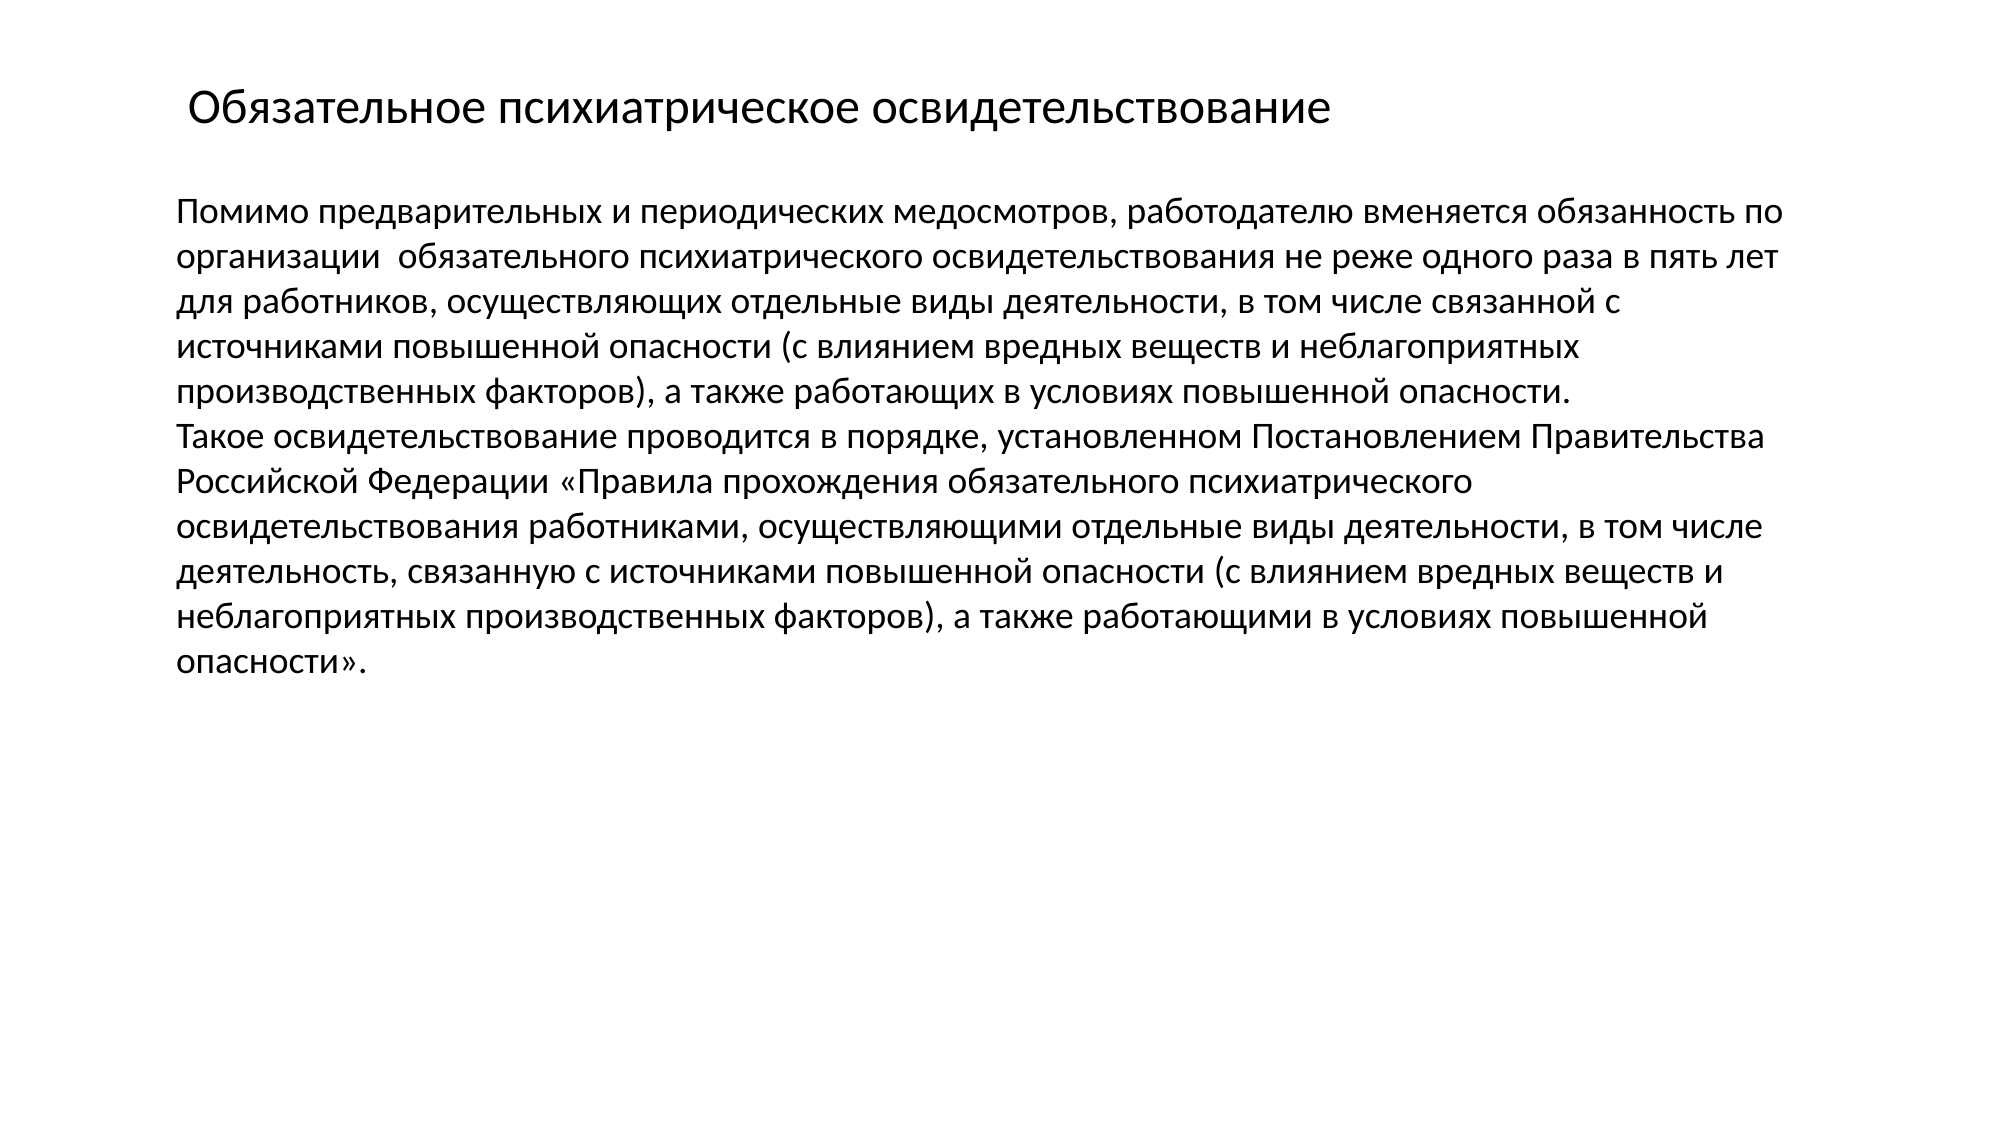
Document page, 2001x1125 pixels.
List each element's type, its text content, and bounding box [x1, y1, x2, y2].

text_box Обязательное психиатрическое освидетельствование [173, 66, 1599, 142]
text_box Помимо предварительных и периодических медосмотров, работодателю вменяется обязанность по организации обязательного психиатрического освидетельствования не реже одного раза в пять лет для работников, осуществляющих отдельные виды деятельности, в том числе связанной с источниками повышенной опасности (с влиянием вредных веществ и неблагоприятных производственных факторов), а также работающих в условиях повышенной опасности. Такое освидетельствование проводится в порядке, установленном Постановлением Правительства Российской Федерации «Правила прохождения обязательного психиатрического освидетельствования работниками, осуществляющими отдельные виды деятельности, в том числе деятельность, связанную с источниками повышенной опасности (с влиянием вредных веществ и неблагоприятных производственных факторов), а также работающими в условиях повышенной опасности». [161, 179, 1819, 689]
